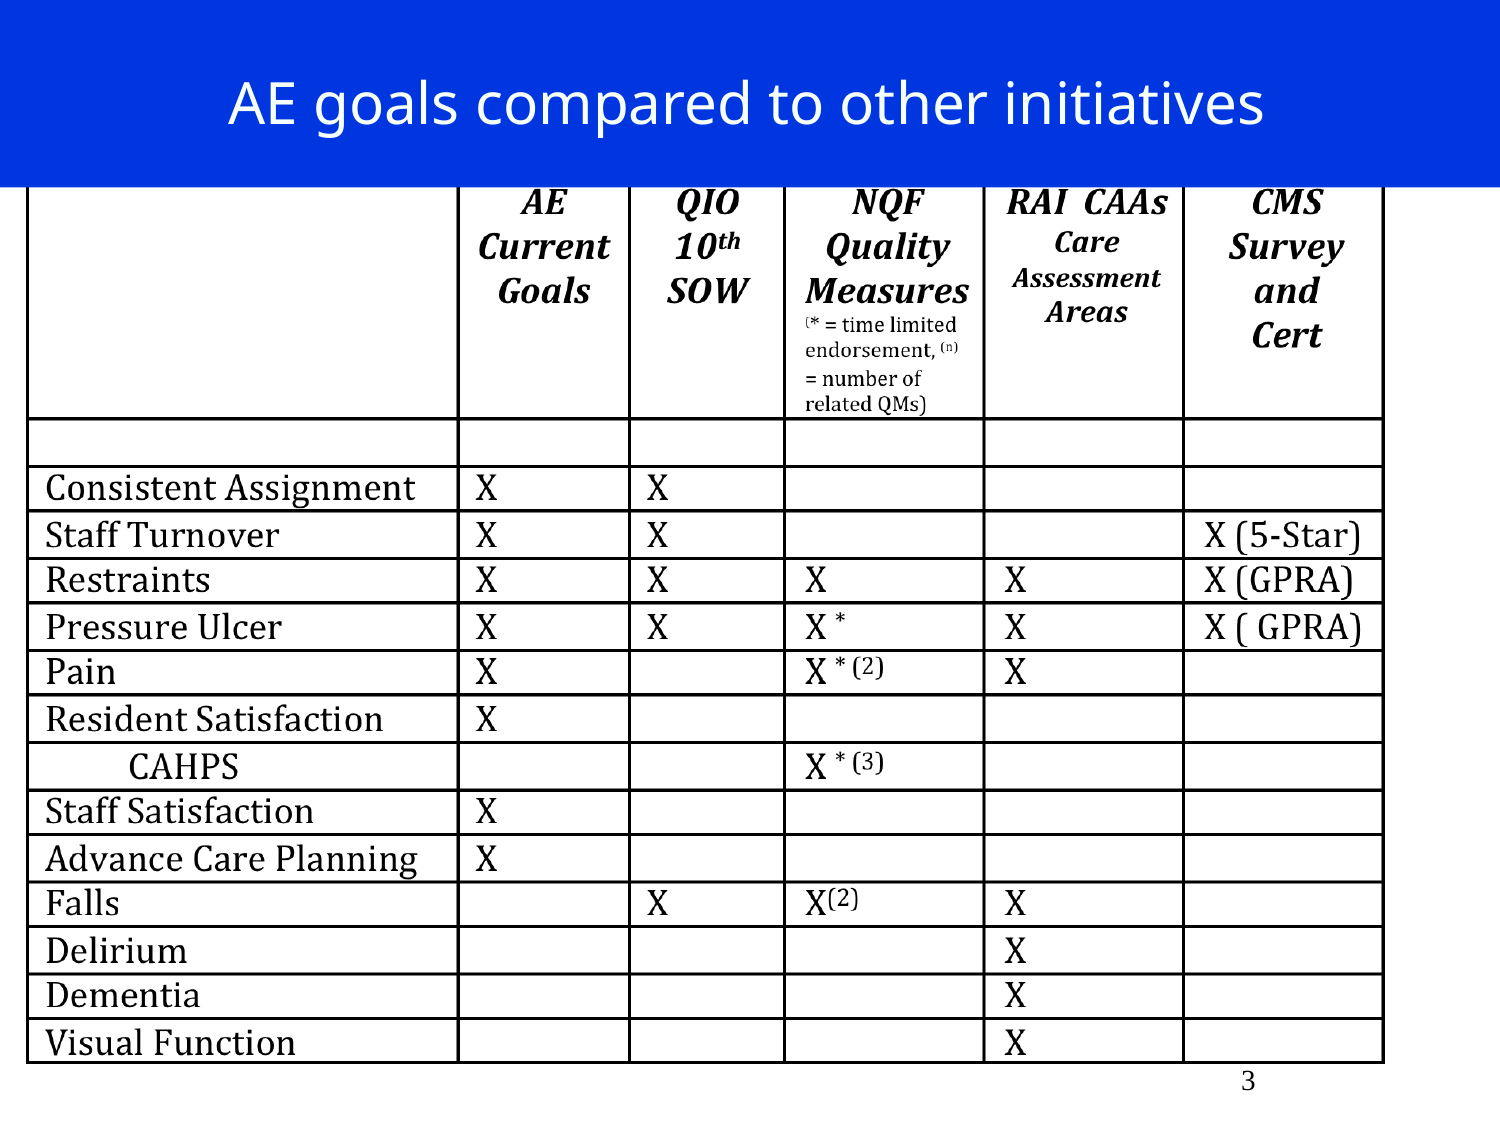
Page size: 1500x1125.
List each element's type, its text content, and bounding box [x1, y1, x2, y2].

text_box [0, 49, 1417, 1064]
title AE goals compared to other initiatives [0, 0, 1500, 188]
